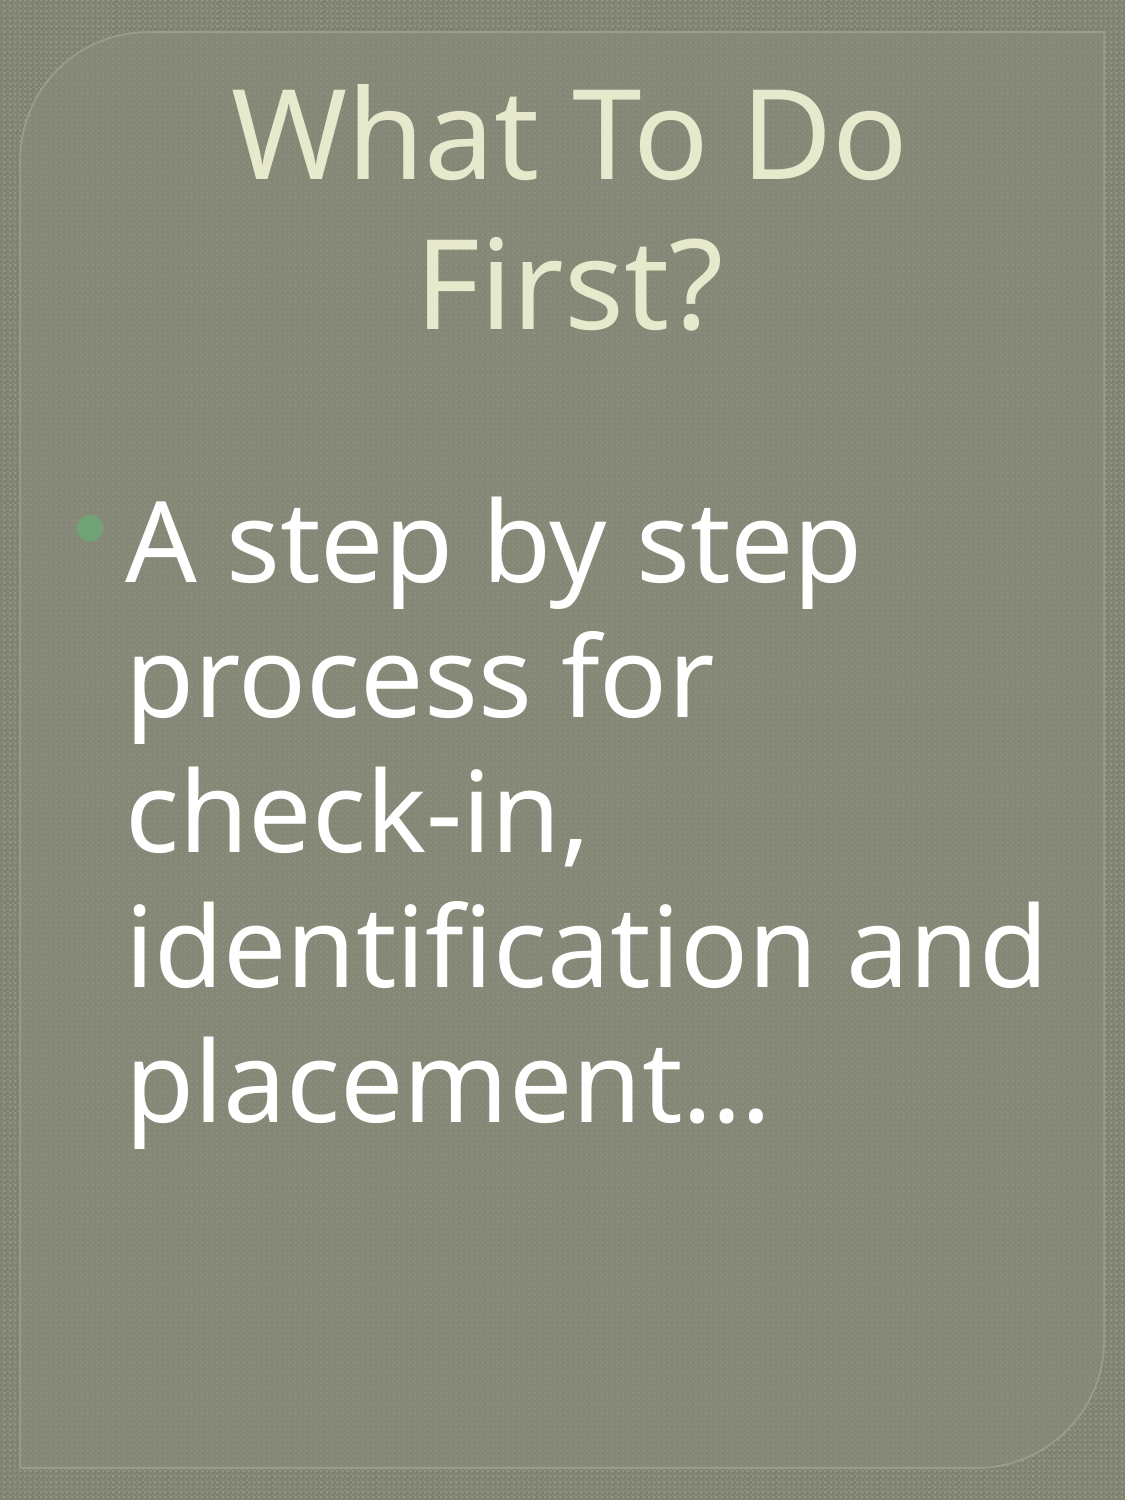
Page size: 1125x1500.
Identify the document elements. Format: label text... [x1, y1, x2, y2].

title What To Do First? [56, 55, 1075, 363]
list A step by step process for check-in, identification and placement… [62, 462, 1076, 1453]
